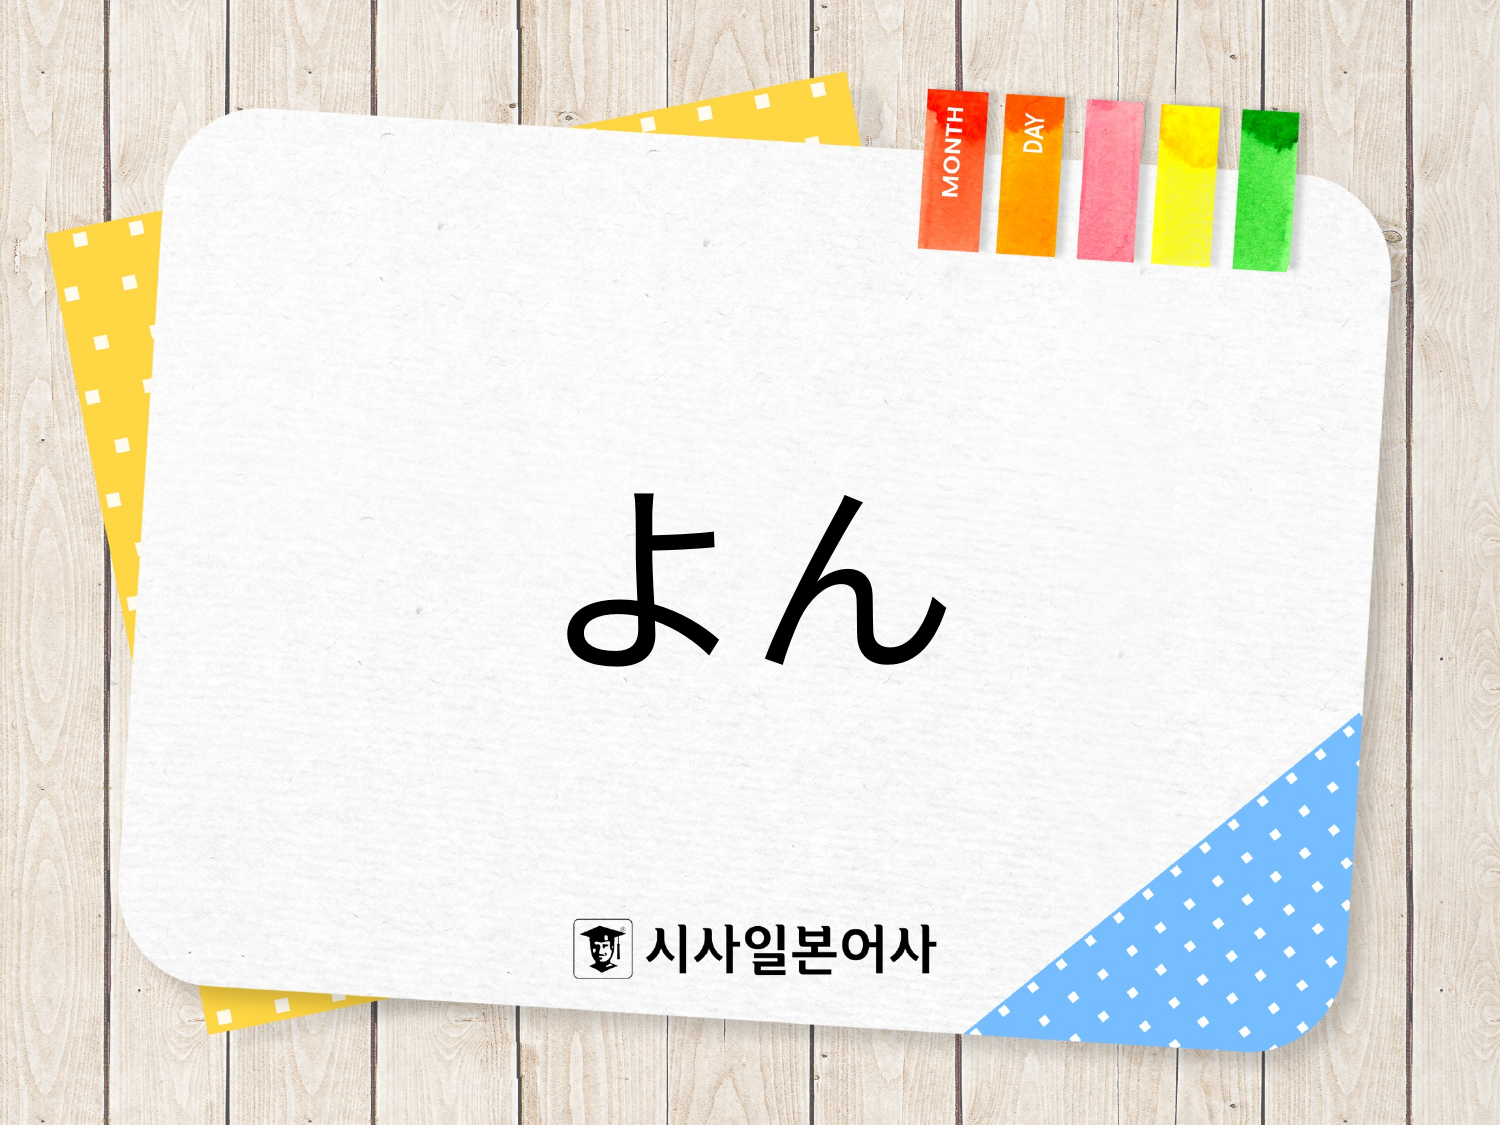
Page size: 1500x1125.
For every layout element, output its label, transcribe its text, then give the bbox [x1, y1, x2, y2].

title よん [75, 338, 1425, 811]
picture [0, 0, 1500, 1125]
